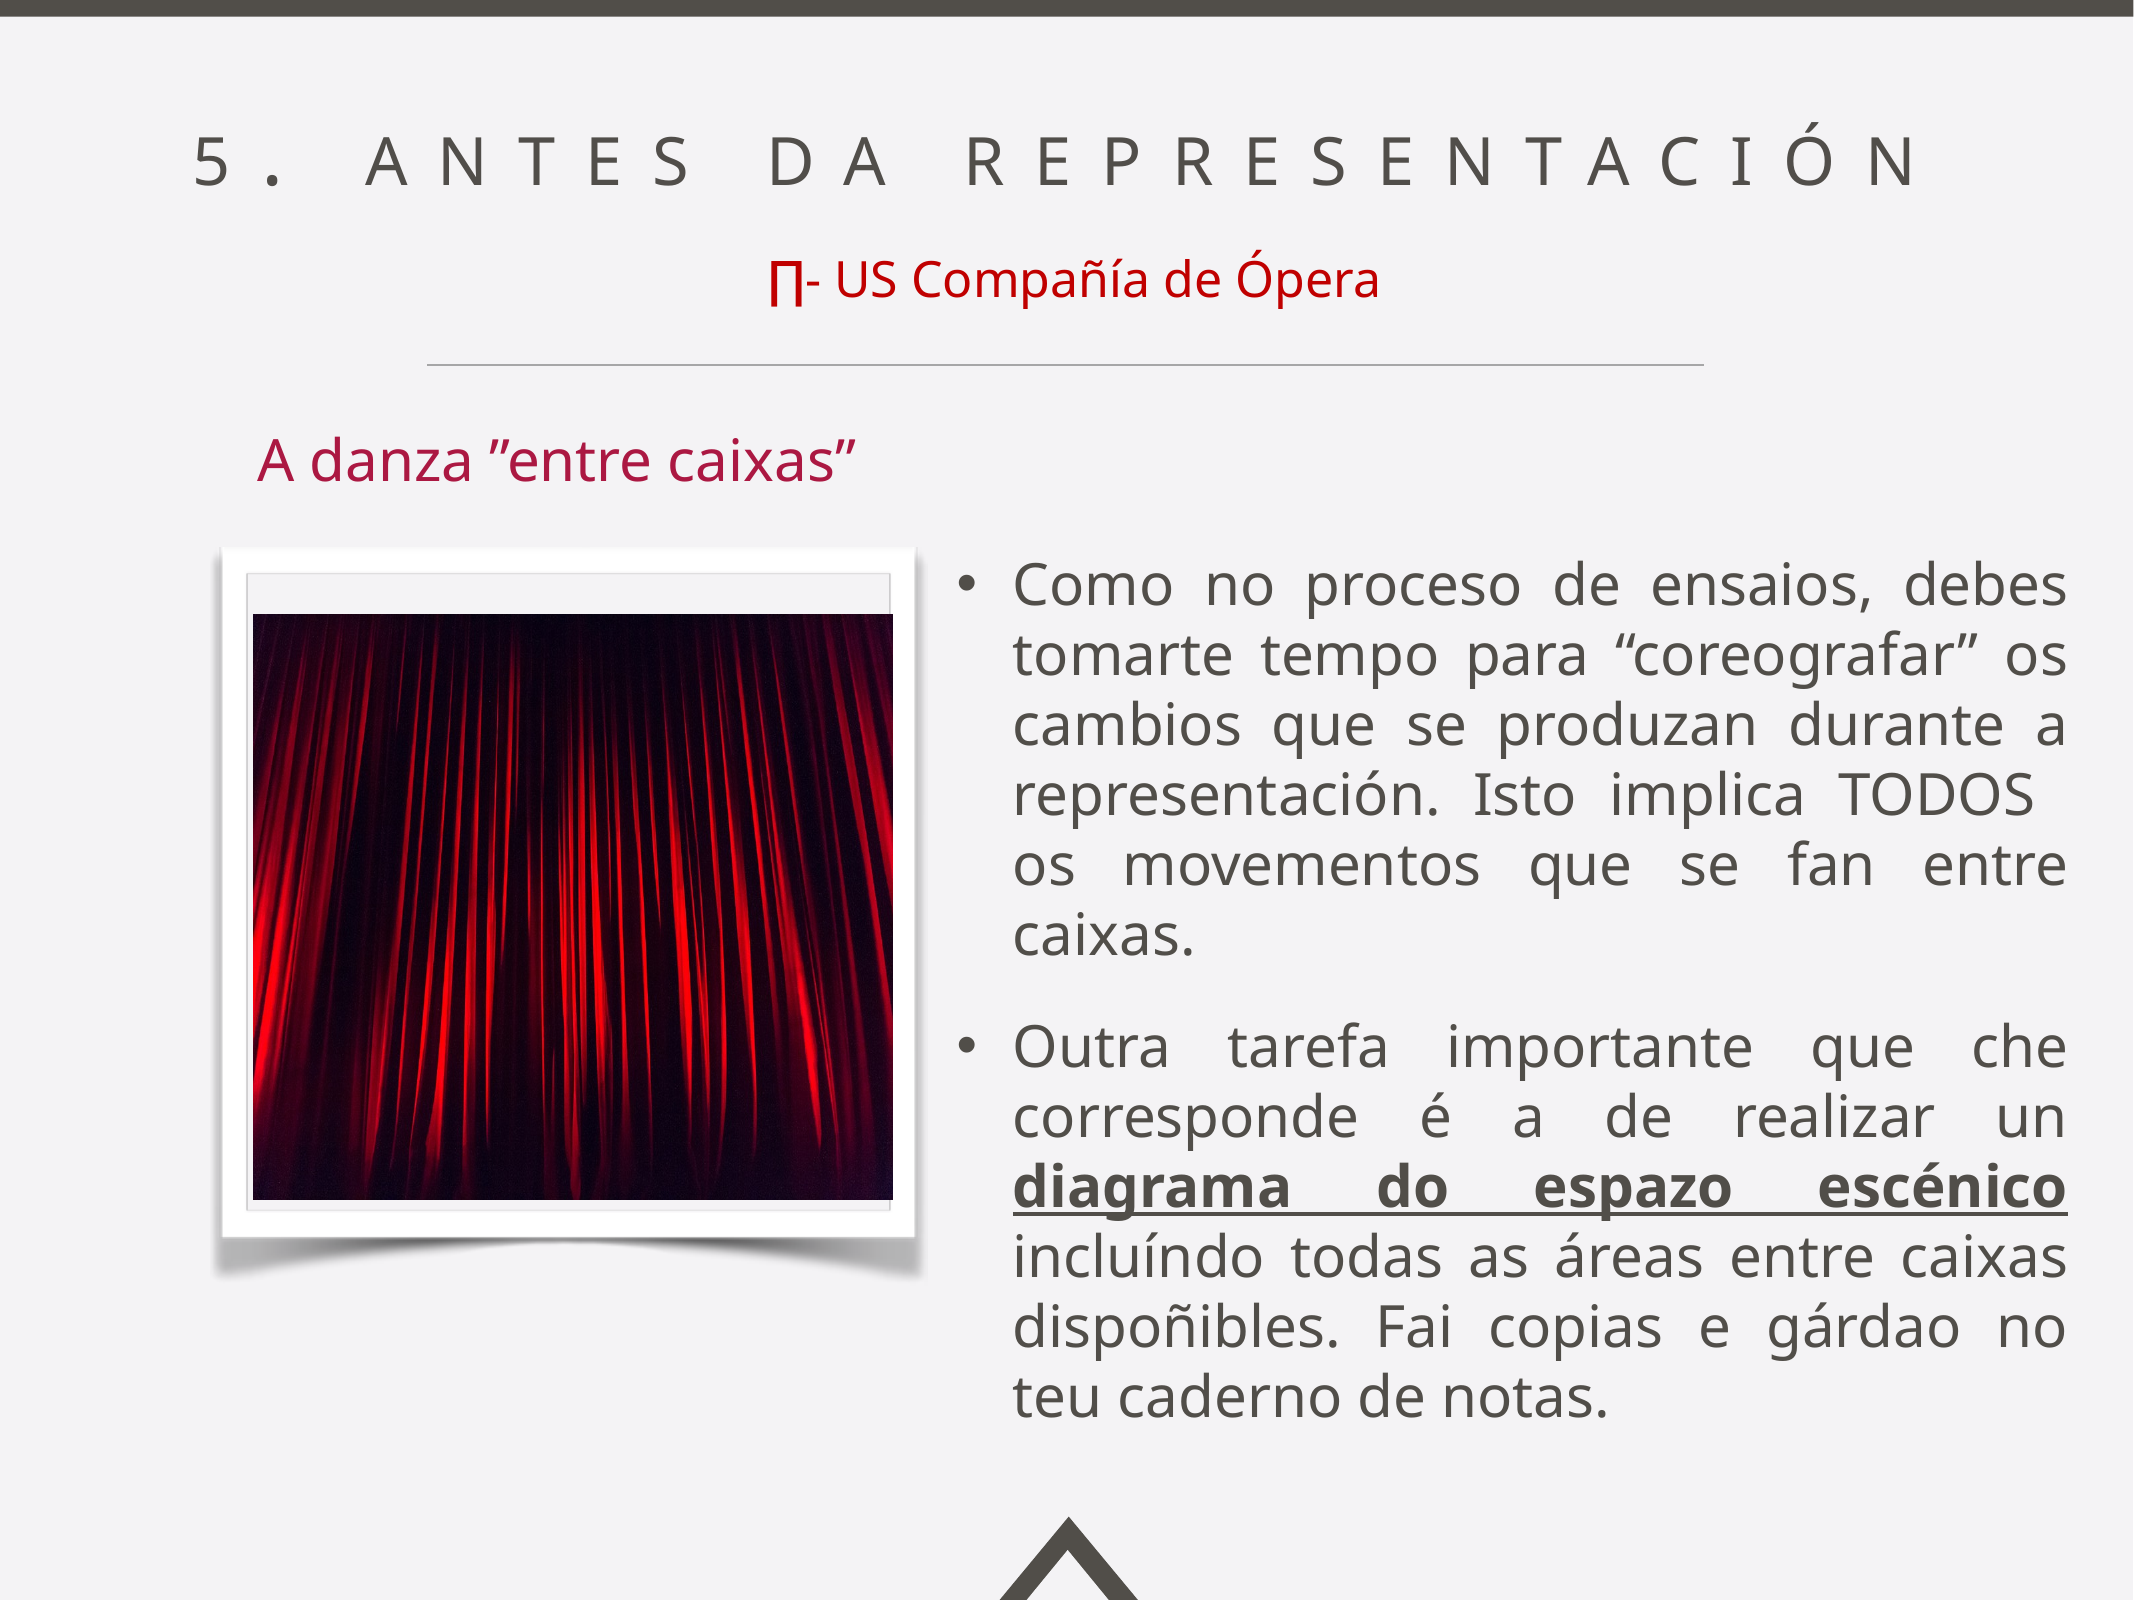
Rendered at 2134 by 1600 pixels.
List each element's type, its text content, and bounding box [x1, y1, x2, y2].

list ∏- US Compañía de Ópera [434, 247, 1715, 316]
list Como no proceso de ensaios, debes tomarte tempo para “coreografar” os cambios que se produzan durante a representación. Isto implica TODOS os movementos que se fan entre caixas. Outra tarefa importante que che corresponde é a de realizar un diagrama do espazo escénico incluíndo todas as áreas entre caixas dispoñibles. Fai copias e gárdao no teu caderno de notas. [956, 546, 2069, 1398]
text_box A danza ”entre caixas” [183, 414, 930, 502]
title 5. antes da representación [42, 79, 2069, 203]
picture [210, 547, 928, 1286]
